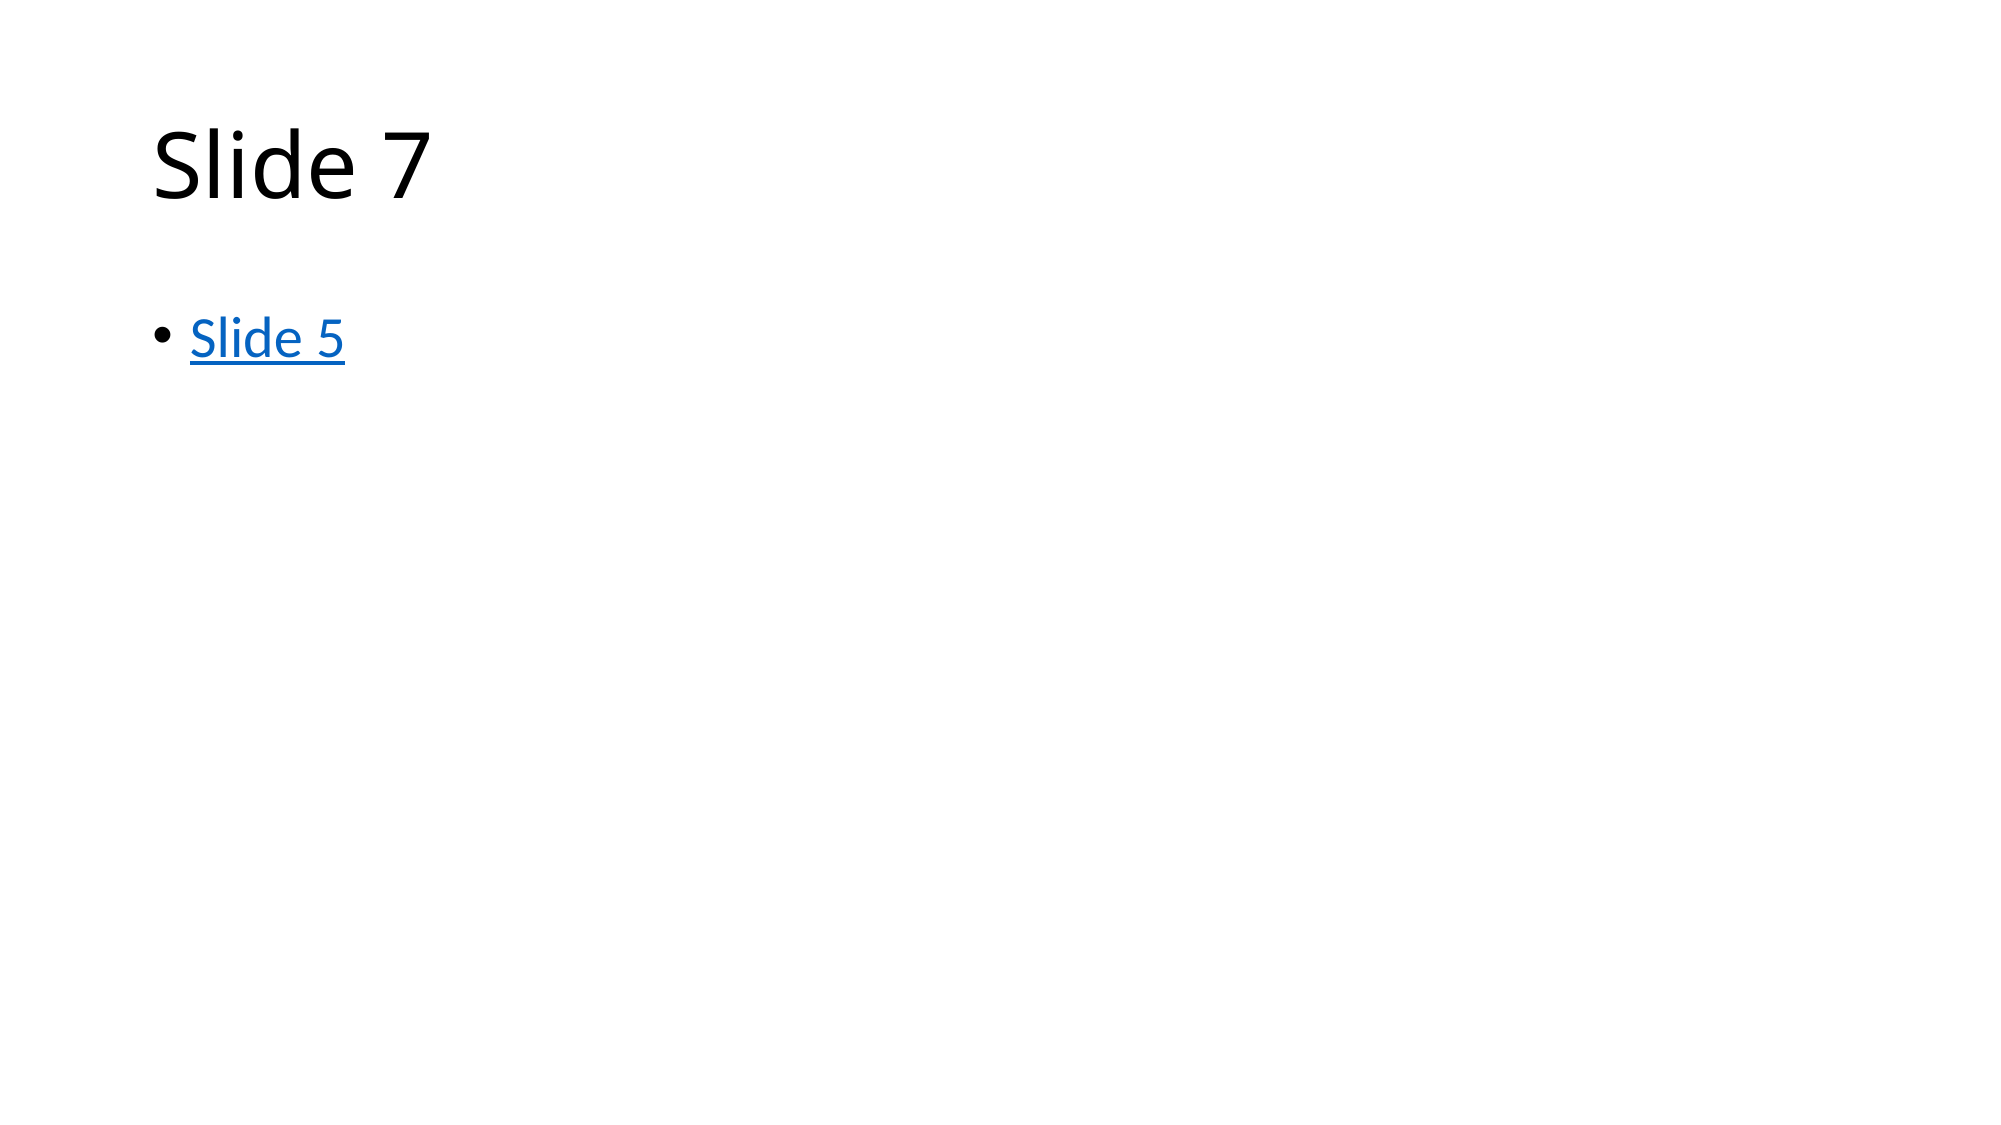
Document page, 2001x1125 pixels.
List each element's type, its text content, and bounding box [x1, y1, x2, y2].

list Slide 5 [137, 299, 1863, 1014]
title Slide 7 [137, 59, 1863, 278]
